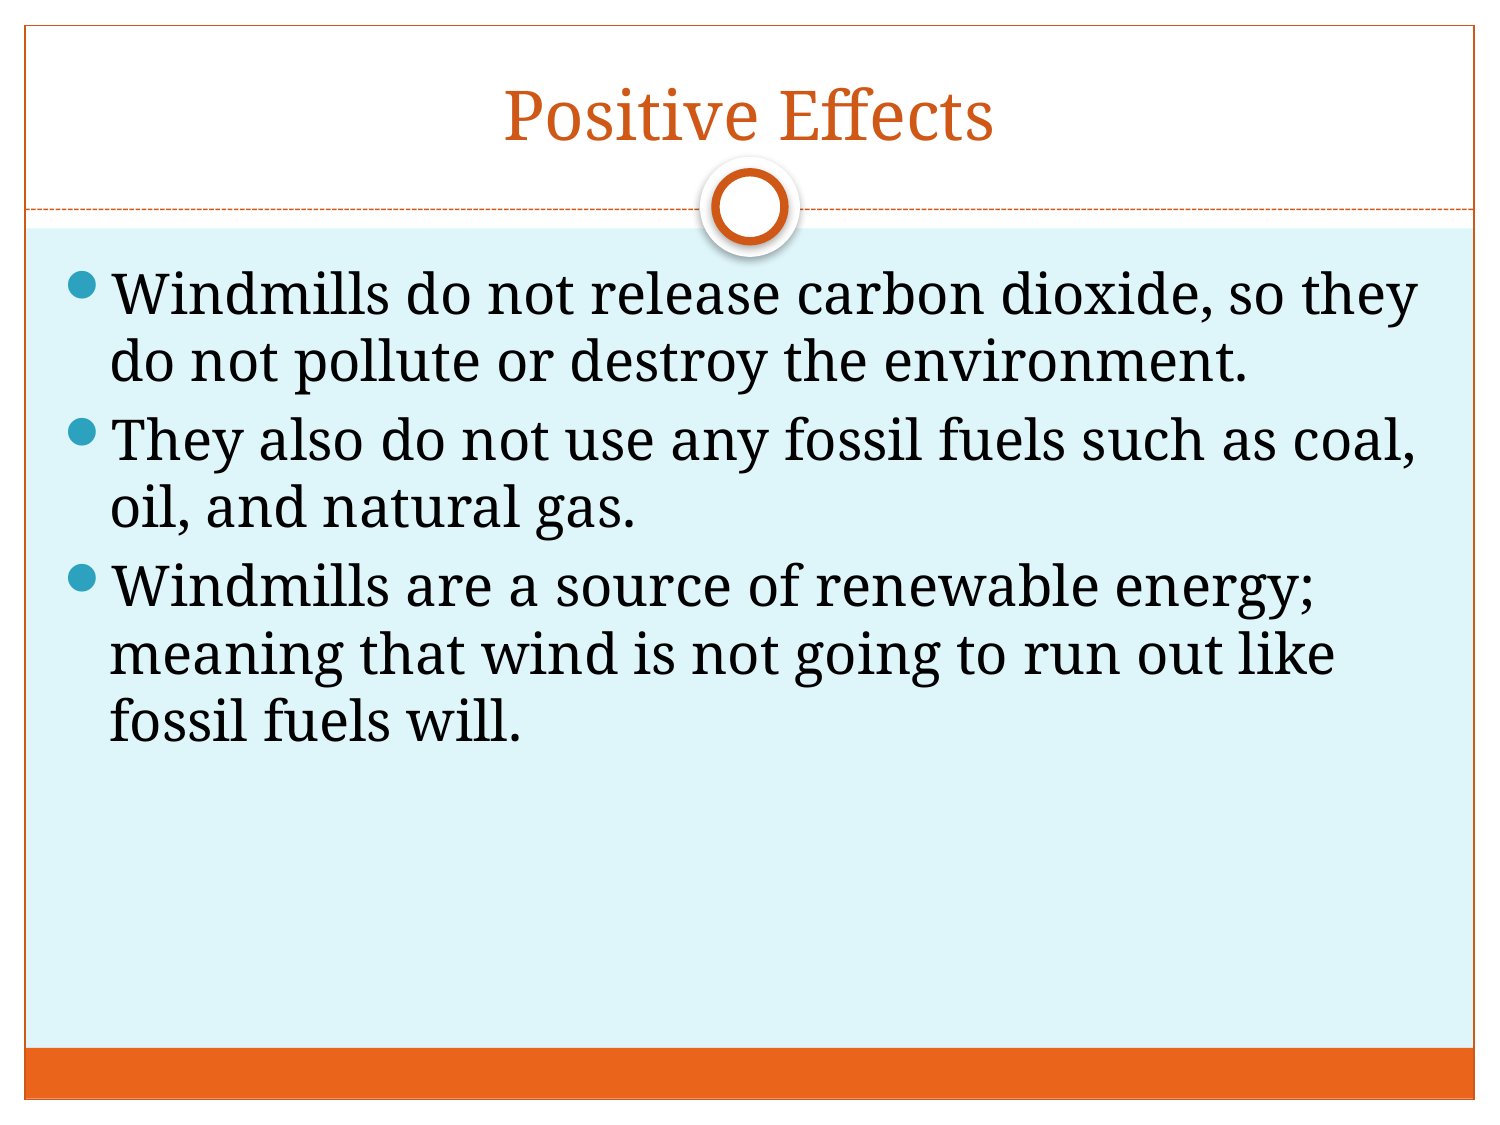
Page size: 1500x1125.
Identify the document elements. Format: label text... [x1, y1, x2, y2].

title Positive Effects [49, 37, 1450, 162]
list Windmills do not release carbon dioxide, so they do not pollute or destroy the environment. They also do not use any fossil fuels such as coal, oil, and natural gas. Windmills are a source of renewable energy; meaning that wind is not going to run out like fossil fuels will. [49, 250, 1445, 1001]
